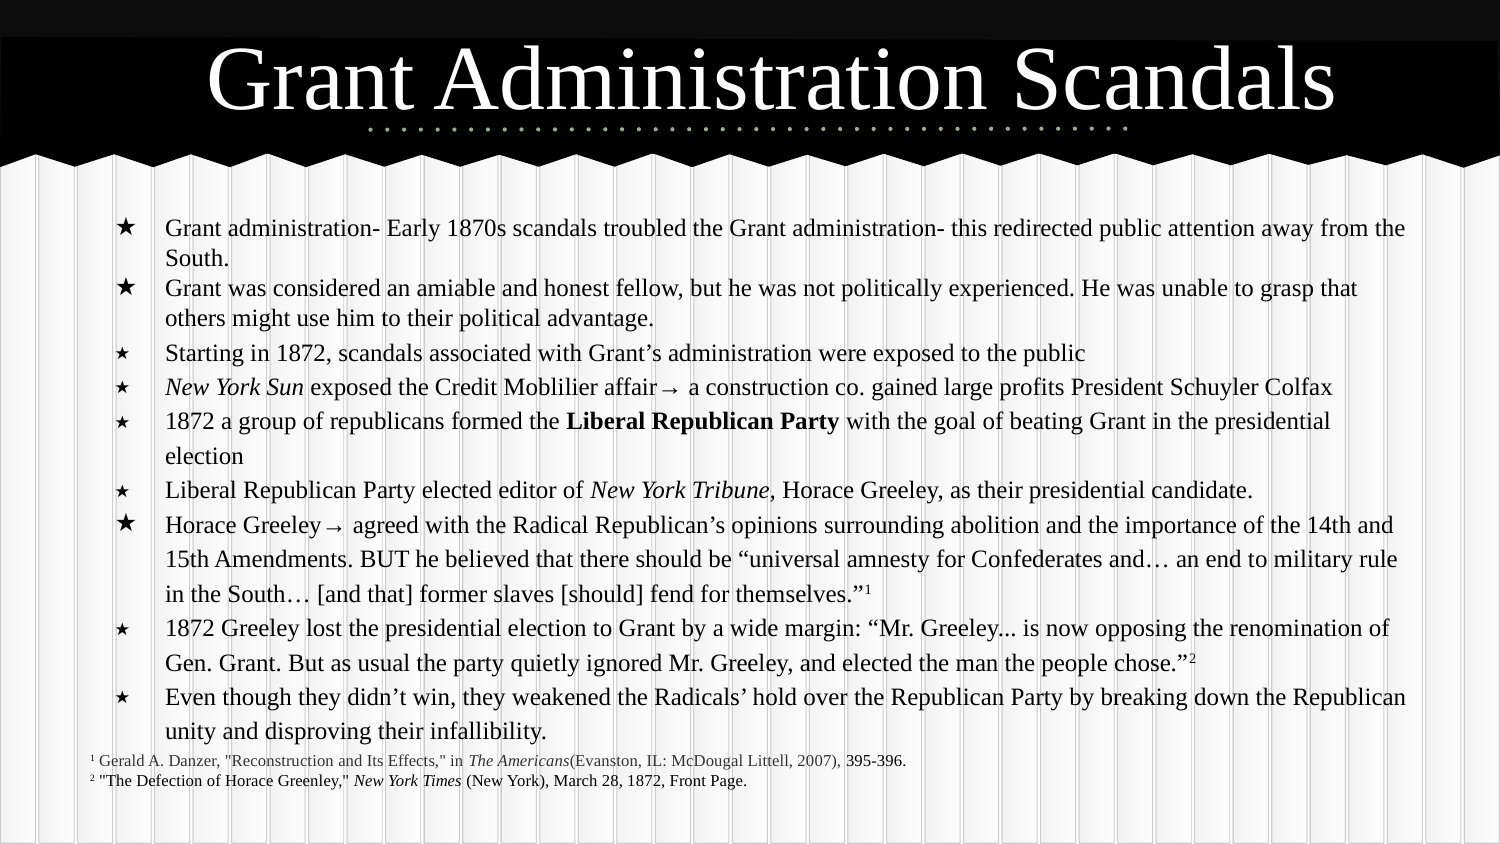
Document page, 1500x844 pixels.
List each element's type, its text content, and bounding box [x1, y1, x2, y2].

list Grant administration- Early 1870s scandals troubled the Grant administration- this redirected public attention away from the South. Grant was considered an amiable and honest fellow, but he was not politically experienced. He was unable to grasp that others might use him to their political advantage. Starting in 1872, scandals associated with Grant’s administration were exposed to the public New York Sun exposed the Credit Moblilier affair→ a construction co. gained large profits President Schuyler Colfax 1872 a group of republicans formed the Liberal Republican Party with the goal of beating Grant in the presidential election Liberal Republican Party elected editor of New York Tribune, Horace Greeley, as their presidential candidate. Horace Greeley→ agreed with the Radical Republican’s opinions surrounding abolition and the importance of the 14th and 15th Amendments. BUT he believed that there should be “universal amnesty for Confederates and… an end to military rule in the South… [and that] former slaves [should] fend for themselves.”1 1872 Greeley lost the presidential election to Grant by a wide margin: “Mr. Greeley... is now opposing the renomination of Gen. Grant. But as usual the party quietly ignored Mr. Greeley, and elected the man the people chose.”2 Even though they didn’t win, they weakened the Radicals’ hold over the Republican Party by breaking down the Republican unity and disproving their infallibility. [75, 196, 1425, 717]
text_box 1 Gerald A. Danzer, "Reconstruction and Its Effects," in The Americans(Evanston, IL: McDougal Littell, 2007), 395-396. 2 "The Defection of Horace Greenley," New York Times (New York), March 28, 1872, Front Page. [74, 734, 1425, 816]
title Grant Administration Scandals [75, 2, 1425, 143]
